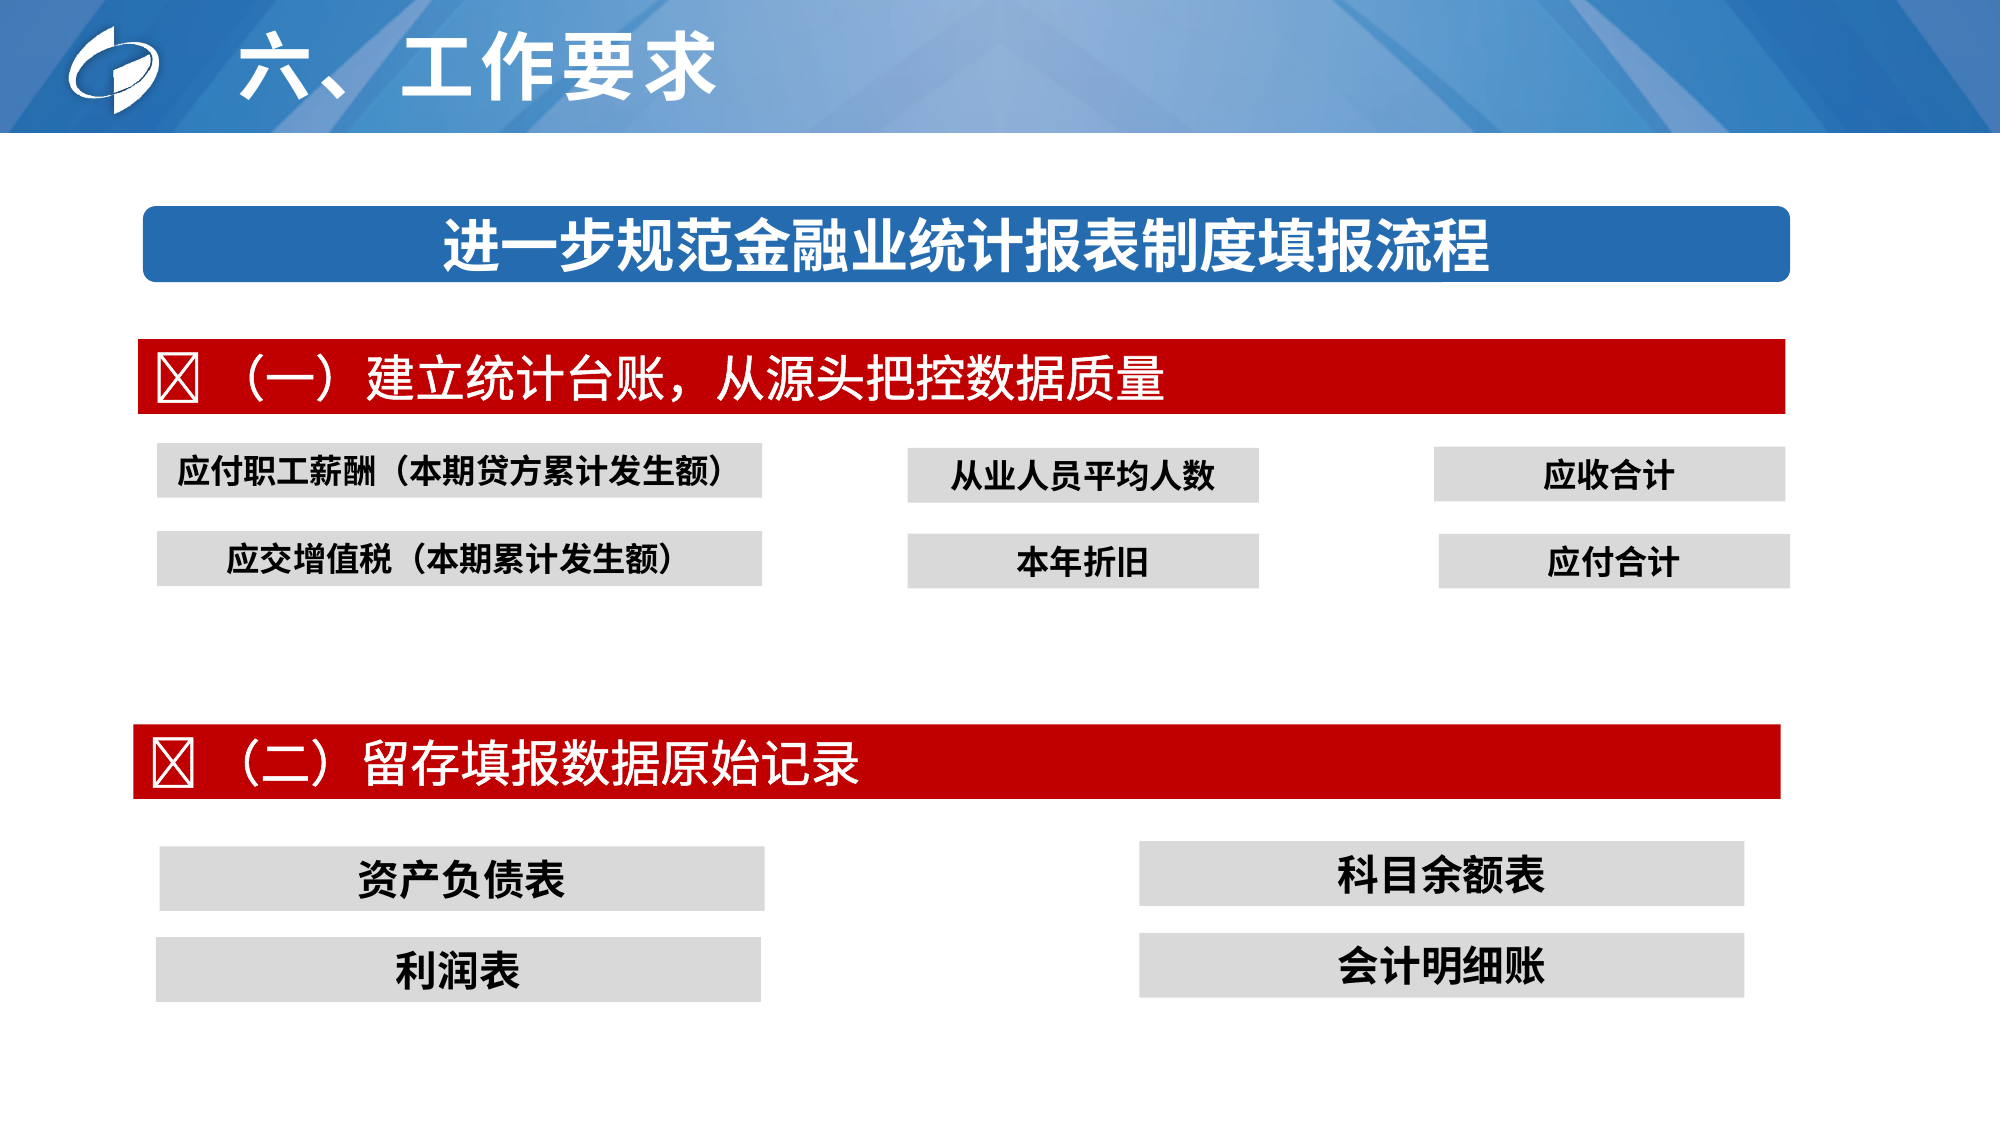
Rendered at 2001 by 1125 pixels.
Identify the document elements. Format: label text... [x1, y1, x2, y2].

text_box 科目余额表 [1139, 841, 1745, 906]
text_box 从业人员平均人数 [907, 447, 1259, 503]
text_box 应付职工薪酬（本期贷方累计发生额） [157, 443, 763, 498]
text_box 会计明细账 [1139, 932, 1745, 998]
text_box （一）建立统计台账，从源头把控数据质量 [138, 339, 1786, 414]
text_box 应付合计 [1438, 533, 1791, 589]
text_box 应交增值税（本期累计发生额） [157, 531, 763, 586]
title 六、工作要求 [222, 21, 1727, 119]
text_box 利润表 [155, 937, 761, 1002]
text_box 应收合计 [1434, 446, 1786, 502]
text_box （二）留存填报数据原始记录 [133, 724, 1781, 799]
text_box 进一步规范金融业统计报表制度填报流程 [141, 205, 1792, 284]
text_box 资产负债表 [159, 846, 765, 911]
picture [0, 0, 2000, 133]
text_box 本年折旧 [907, 533, 1259, 589]
